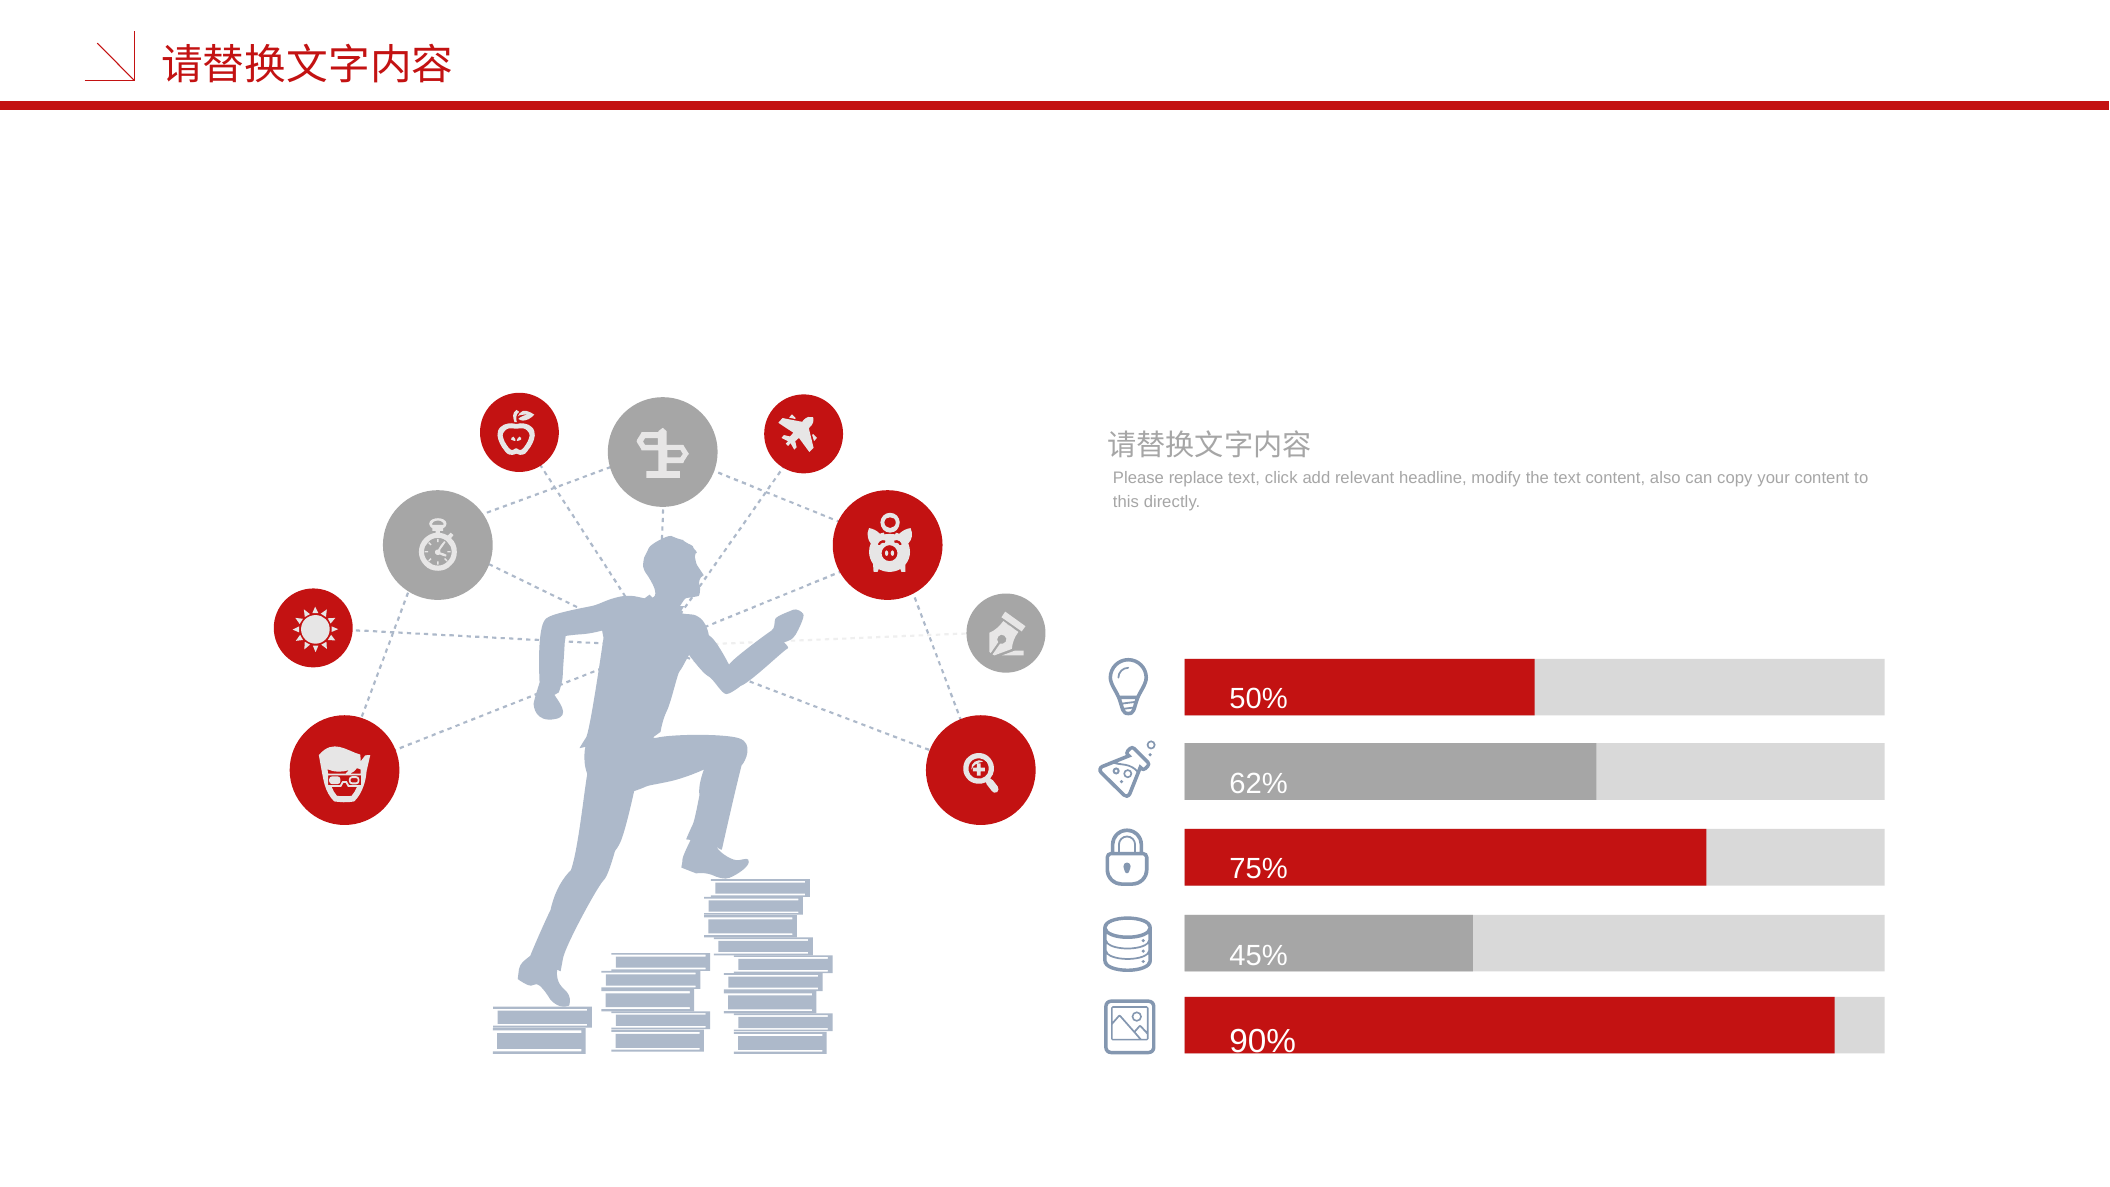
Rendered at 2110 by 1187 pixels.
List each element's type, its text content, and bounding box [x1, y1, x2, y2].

text_box [1184, 996, 1836, 1055]
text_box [1103, 916, 1152, 973]
text_box [1184, 914, 1474, 972]
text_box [269, 388, 1050, 1054]
text_box [1184, 828, 1707, 887]
text_box 62% [1208, 746, 1333, 810]
text_box [1597, 742, 1886, 801]
text_box 请替换文字内容 [145, 22, 500, 94]
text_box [1105, 828, 1149, 886]
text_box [1104, 999, 1156, 1055]
text_box Please replace text, click add relevant headline, modify the text content, also can copy your content to this directly. [1097, 455, 1910, 519]
text_box 请替换文字内容 [1091, 410, 1335, 469]
text_box [1474, 914, 1886, 972]
text_box [1707, 828, 1886, 887]
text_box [1098, 740, 1156, 798]
text_box 50% [1208, 662, 1333, 726]
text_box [1108, 657, 1149, 716]
text_box [1536, 658, 1886, 716]
text_box 45% [1208, 918, 1333, 982]
text_box [1184, 658, 1536, 716]
text_box [1184, 742, 1597, 801]
text_box 90% [1208, 1000, 1333, 1070]
text_box [1836, 996, 1886, 1055]
text_box 75% [1208, 832, 1333, 896]
